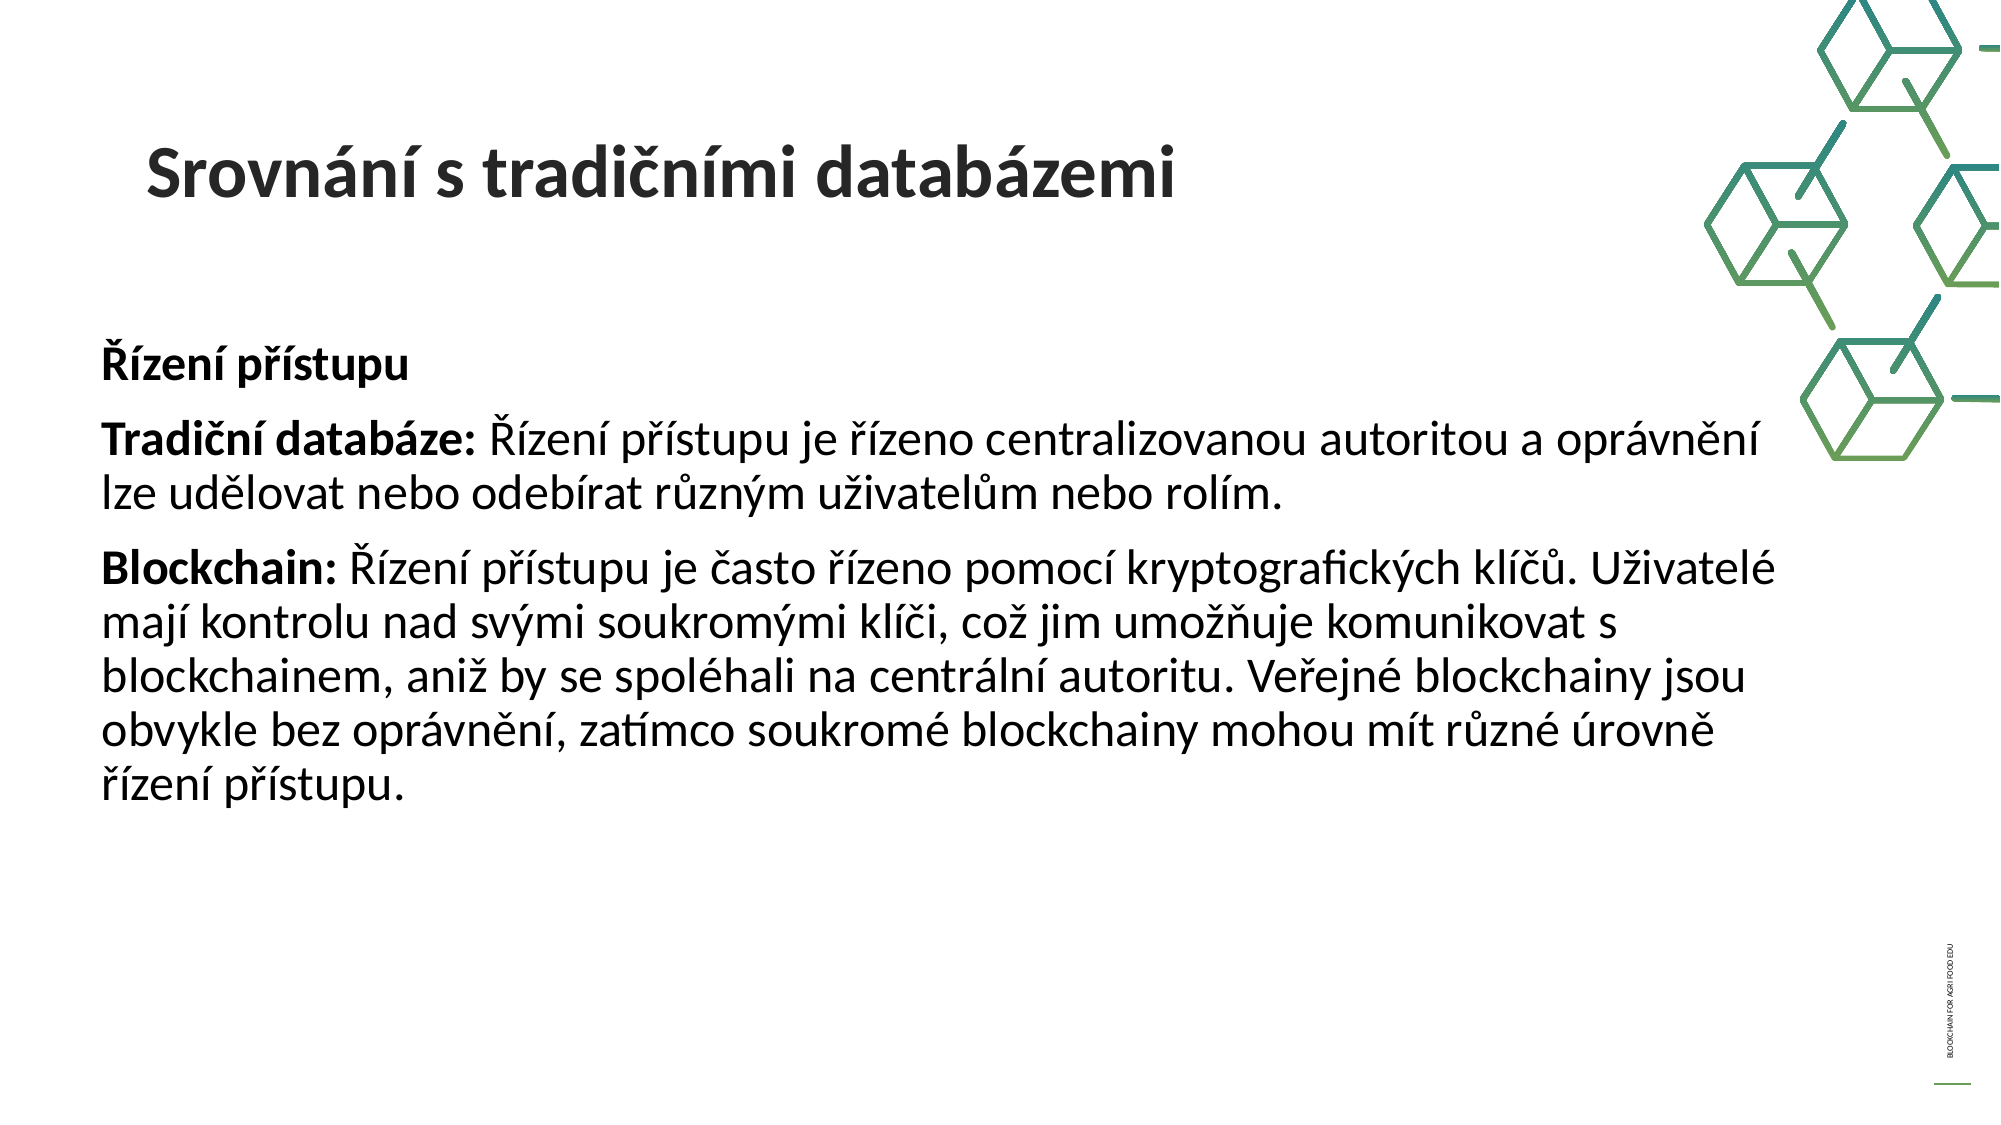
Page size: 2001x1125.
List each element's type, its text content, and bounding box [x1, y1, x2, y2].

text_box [1703, 0, 2000, 462]
list Řízení přístupu Tradiční databáze: Řízení přístupu je řízeno centralizovanou autoritou a oprávnění lze udělovat nebo odebírat různým uživatelům nebo rolím. Blockchain: Řízení přístupu je často řízeno pomocí kryptografických klíčů. Uživatelé mají kontrolu nad svými soukromými klíči, což jim umožňuje komunikovat s blockchainem, aniž by se spoléhali na centrální autoritu. Veřejné blockchainy jsou obvykle bez oprávnění, zatímco soukromé blockchainy mohou mít různé úrovně řízení přístupu. [86, 329, 1825, 1100]
list Srovnání s tradičními databázemi [130, 124, 1698, 337]
